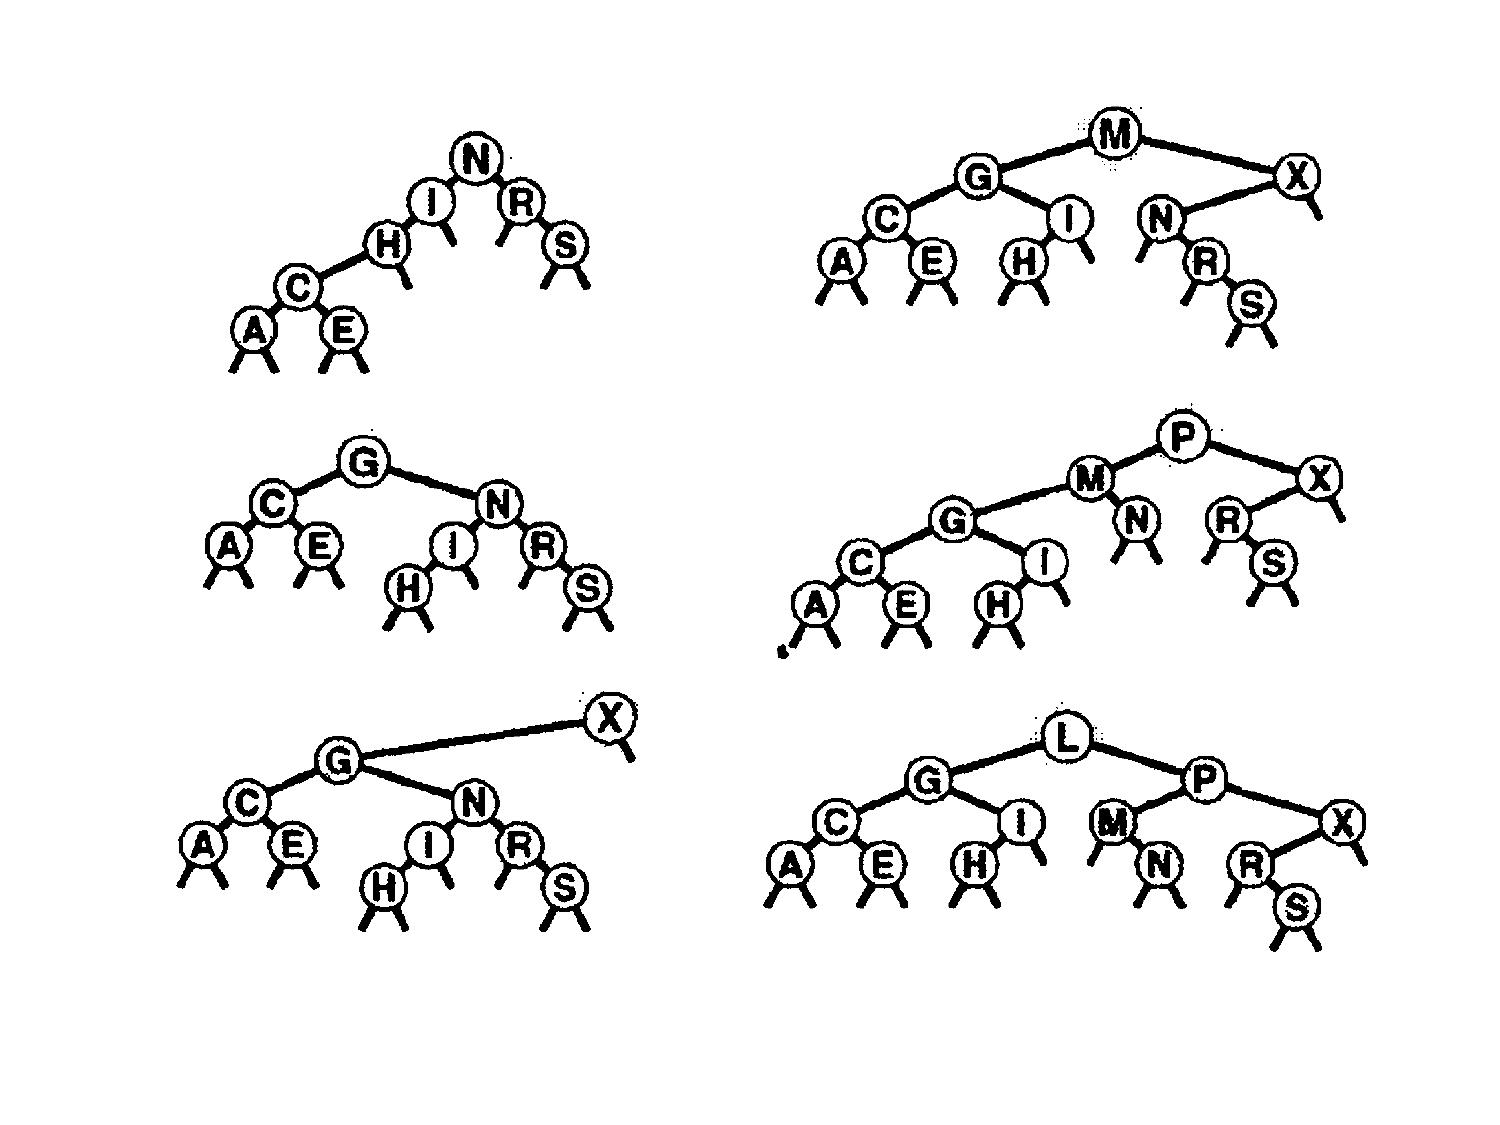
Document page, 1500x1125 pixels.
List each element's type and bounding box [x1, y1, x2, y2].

text_box [64, 89, 1412, 977]
